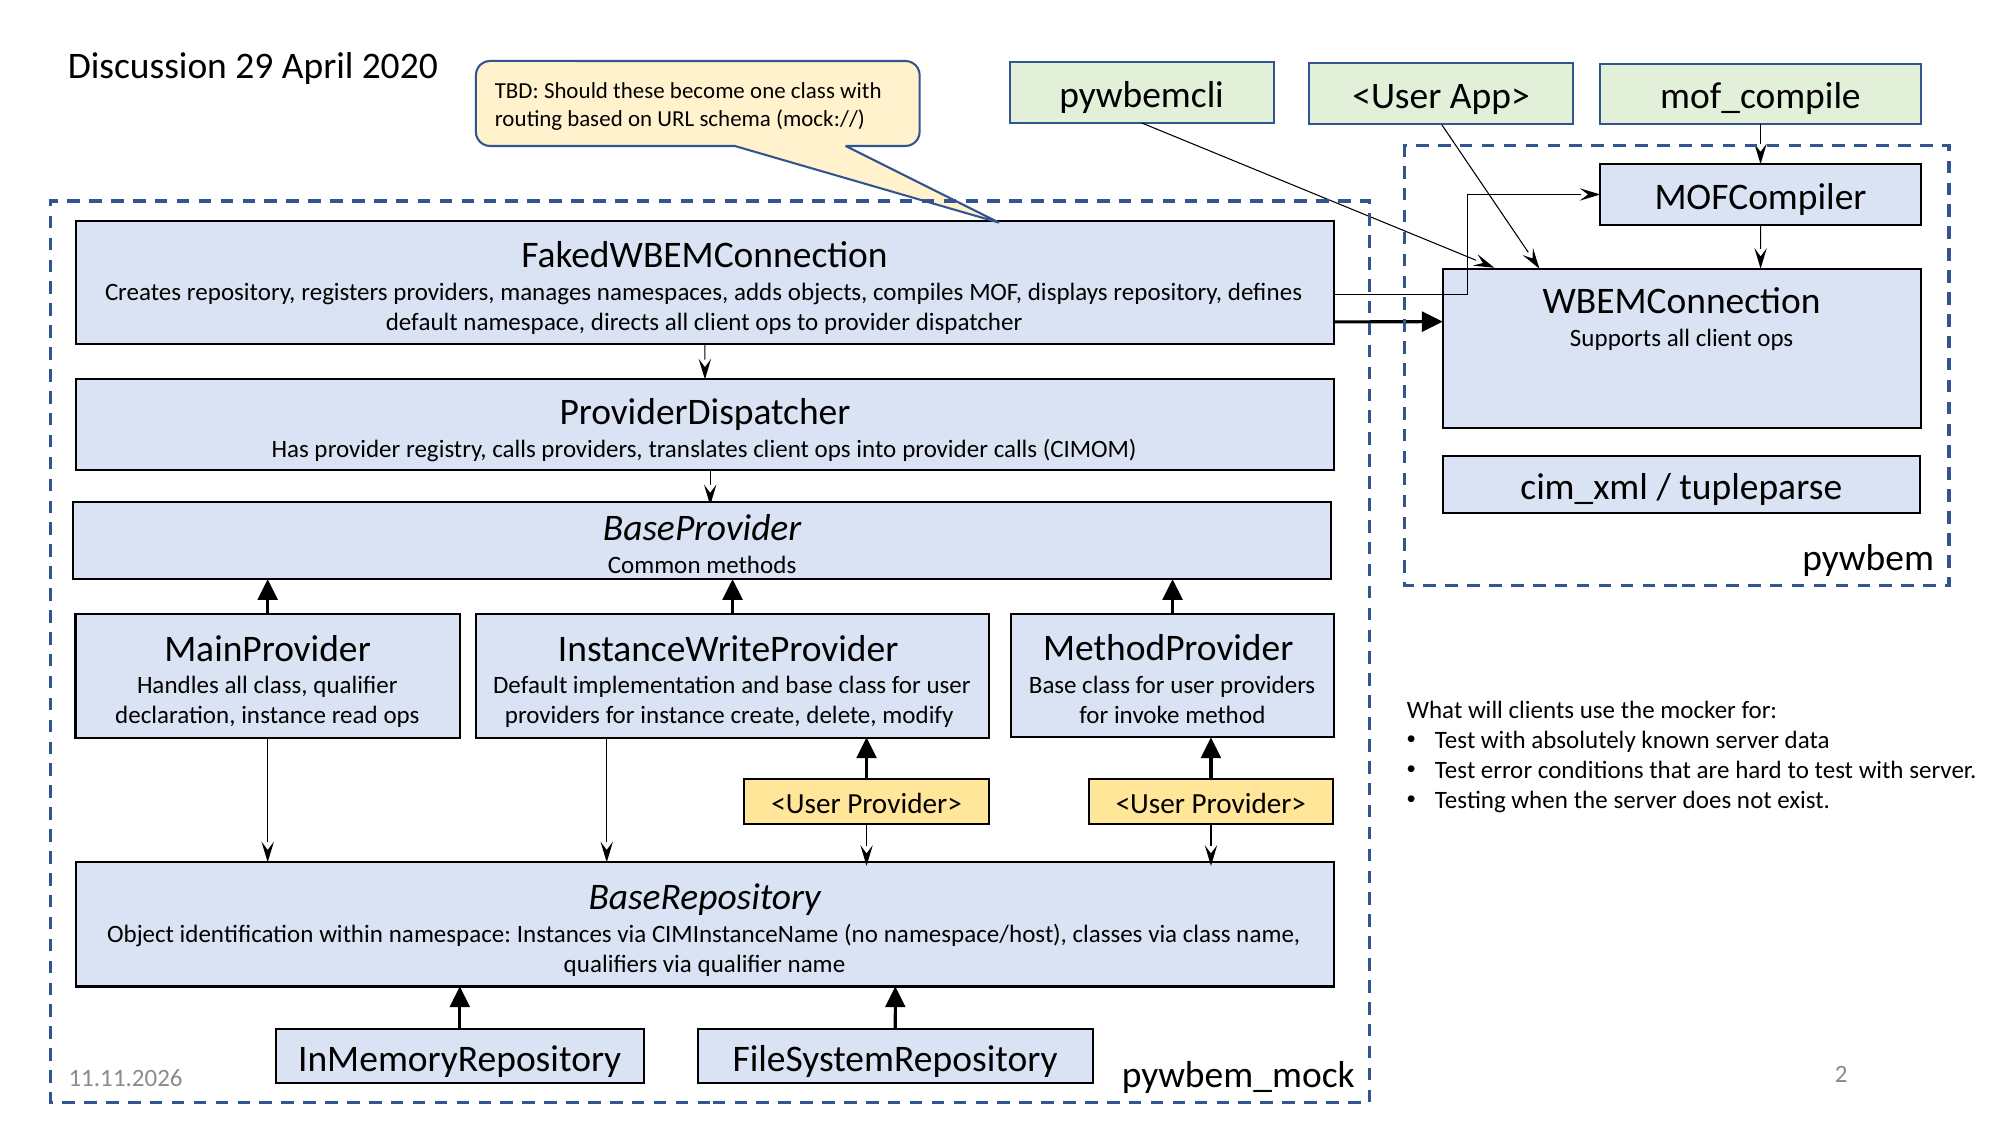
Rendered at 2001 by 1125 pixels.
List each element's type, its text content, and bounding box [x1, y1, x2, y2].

text_box <User Provider> [1088, 778, 1334, 825]
text_box pywbemcli [1009, 61, 1275, 124]
slide_number 2 [1723, 1042, 1863, 1103]
text_box ProviderDispatcher Has provider registry, calls providers, translates client ops into provider calls (CIMOM) [75, 378, 1335, 471]
text_box <User App> [1308, 62, 1574, 125]
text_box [1335, 194, 1601, 295]
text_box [1495, 123, 1540, 194]
text_box BaseProvider Common methods [72, 501, 1332, 580]
text_box What will clients use the mocker for: Test with absolutely known server data Test error conditions that are hard to test with server. Testing when the server does not exist. [1392, 686, 2000, 822]
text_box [1141, 122, 1495, 268]
text_box pywbem [1404, 145, 1950, 587]
text_box mof_compile [1599, 63, 1922, 125]
text_box pywbem_mock [50, 200, 1371, 1104]
text_box MethodProvider Base class for user providers for invoke method [1010, 613, 1335, 738]
text_box TBD: Should these become one class with routing based on URL schema (mock://) [474, 59, 957, 200]
text_box Discussion 29 April 2020 [53, 33, 454, 93]
